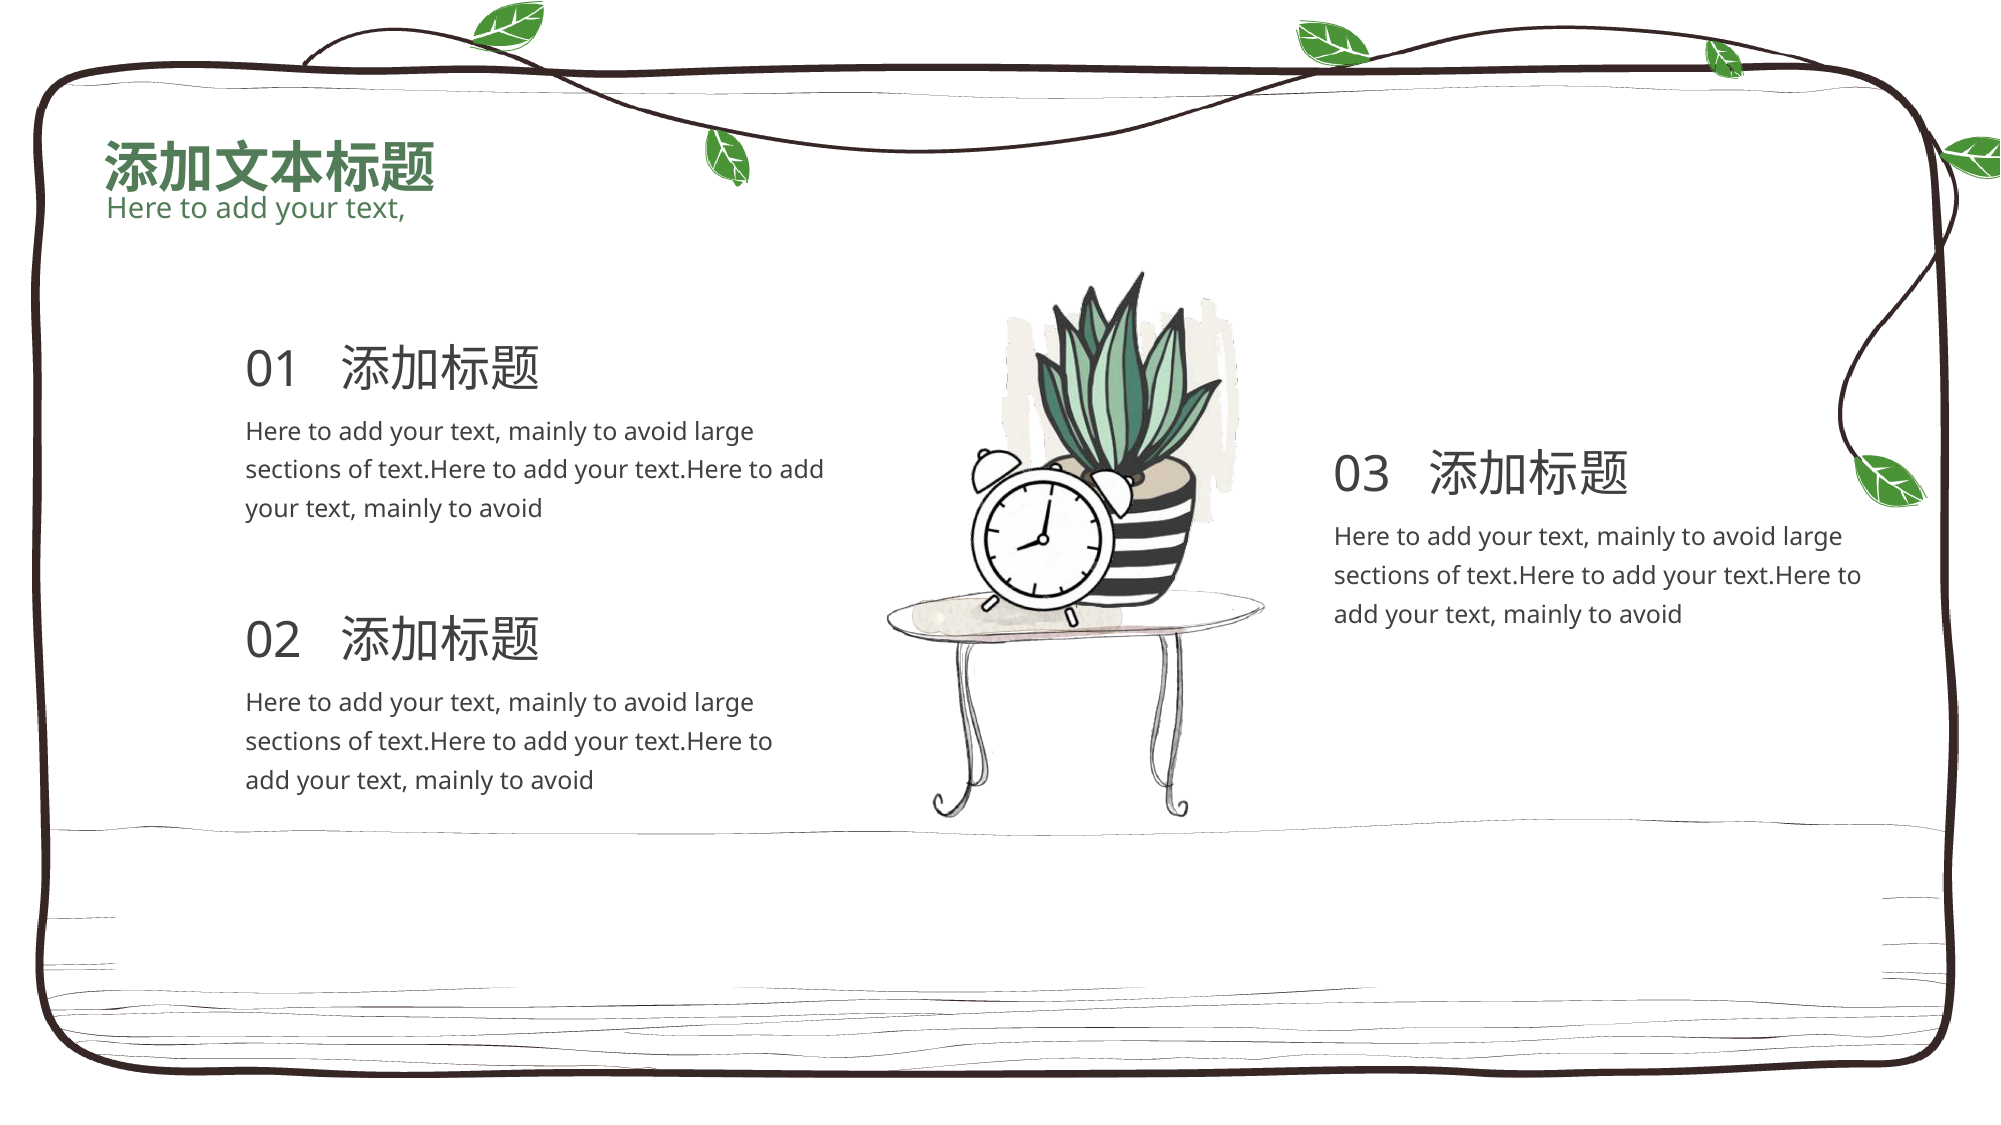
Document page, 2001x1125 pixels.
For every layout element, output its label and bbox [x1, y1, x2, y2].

text_box [31, 1, 2000, 1078]
text_box [0, 91, 571, 233]
text_box [230, 600, 817, 839]
text_box [1319, 434, 1905, 674]
text_box [738, 250, 1320, 818]
text_box [230, 328, 866, 532]
